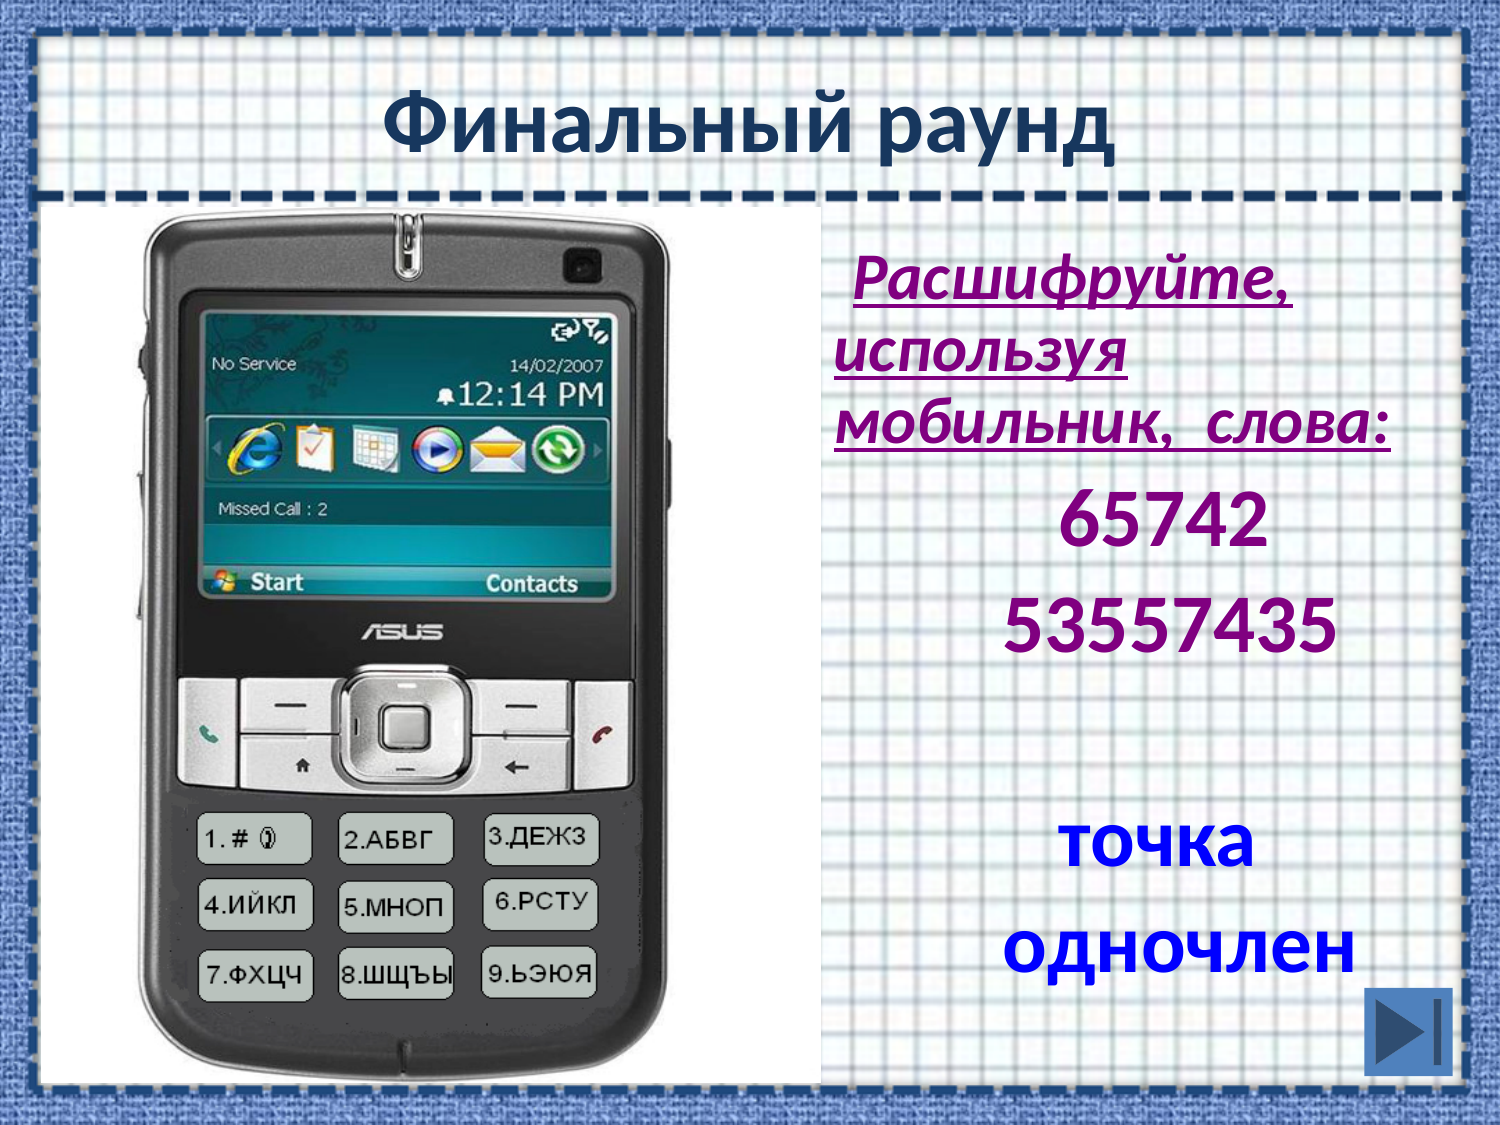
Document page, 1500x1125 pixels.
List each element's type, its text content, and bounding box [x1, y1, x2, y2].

text_box [1364, 987, 1453, 1077]
list Расшифруйте, используя мобильник, слова: 65742 53557435 точка одночлен [827, 234, 1425, 1005]
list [40, 207, 822, 1083]
title Финальный раунд [75, 45, 1425, 188]
picture [0, 0, 1500, 1125]
